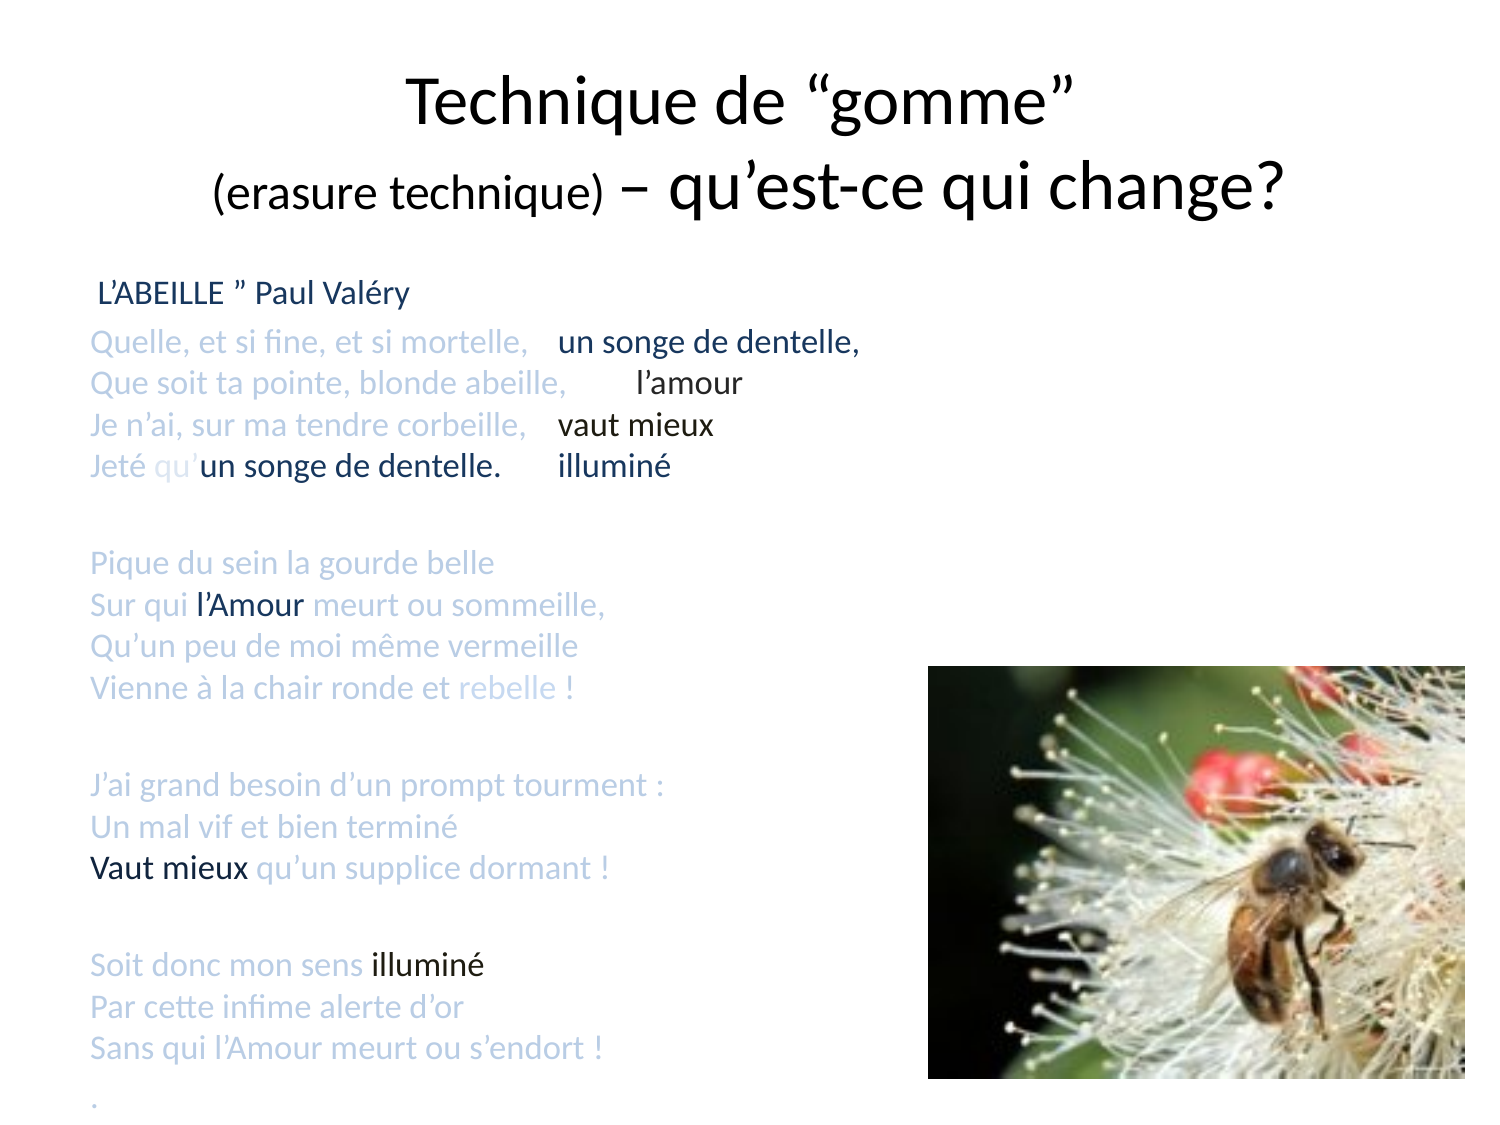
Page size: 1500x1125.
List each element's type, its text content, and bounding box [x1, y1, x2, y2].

title Technique de “gomme” (erasure technique) – qu’est-ce qui change? [75, 45, 1425, 233]
list L’ABEILLE ” Paul Valéry Quelle, et si fine, et si mortelle, un songe de dentelle, Que soit ta pointe, blonde abeille, l’amour Je n’ai, sur ma tendre corbeille, vaut mieux Jeté qu’un songe de dentelle. illuminé Pique du sein la gourde belle Sur qui l’Amour meurt ou sommeille, Qu’un peu de moi même vermeille Vienne à la chair ronde et rebelle ! J’ai grand besoin d’un prompt tourment : Un mal vif et bien terminé Vaut mieux qu’un supplice dormant ! Soit donc mon sens illuminé Par cette infime alerte d’or Sans qui l’Amour meurt ou s’endort ! . [75, 262, 1425, 1125]
picture [928, 665, 1465, 1079]
